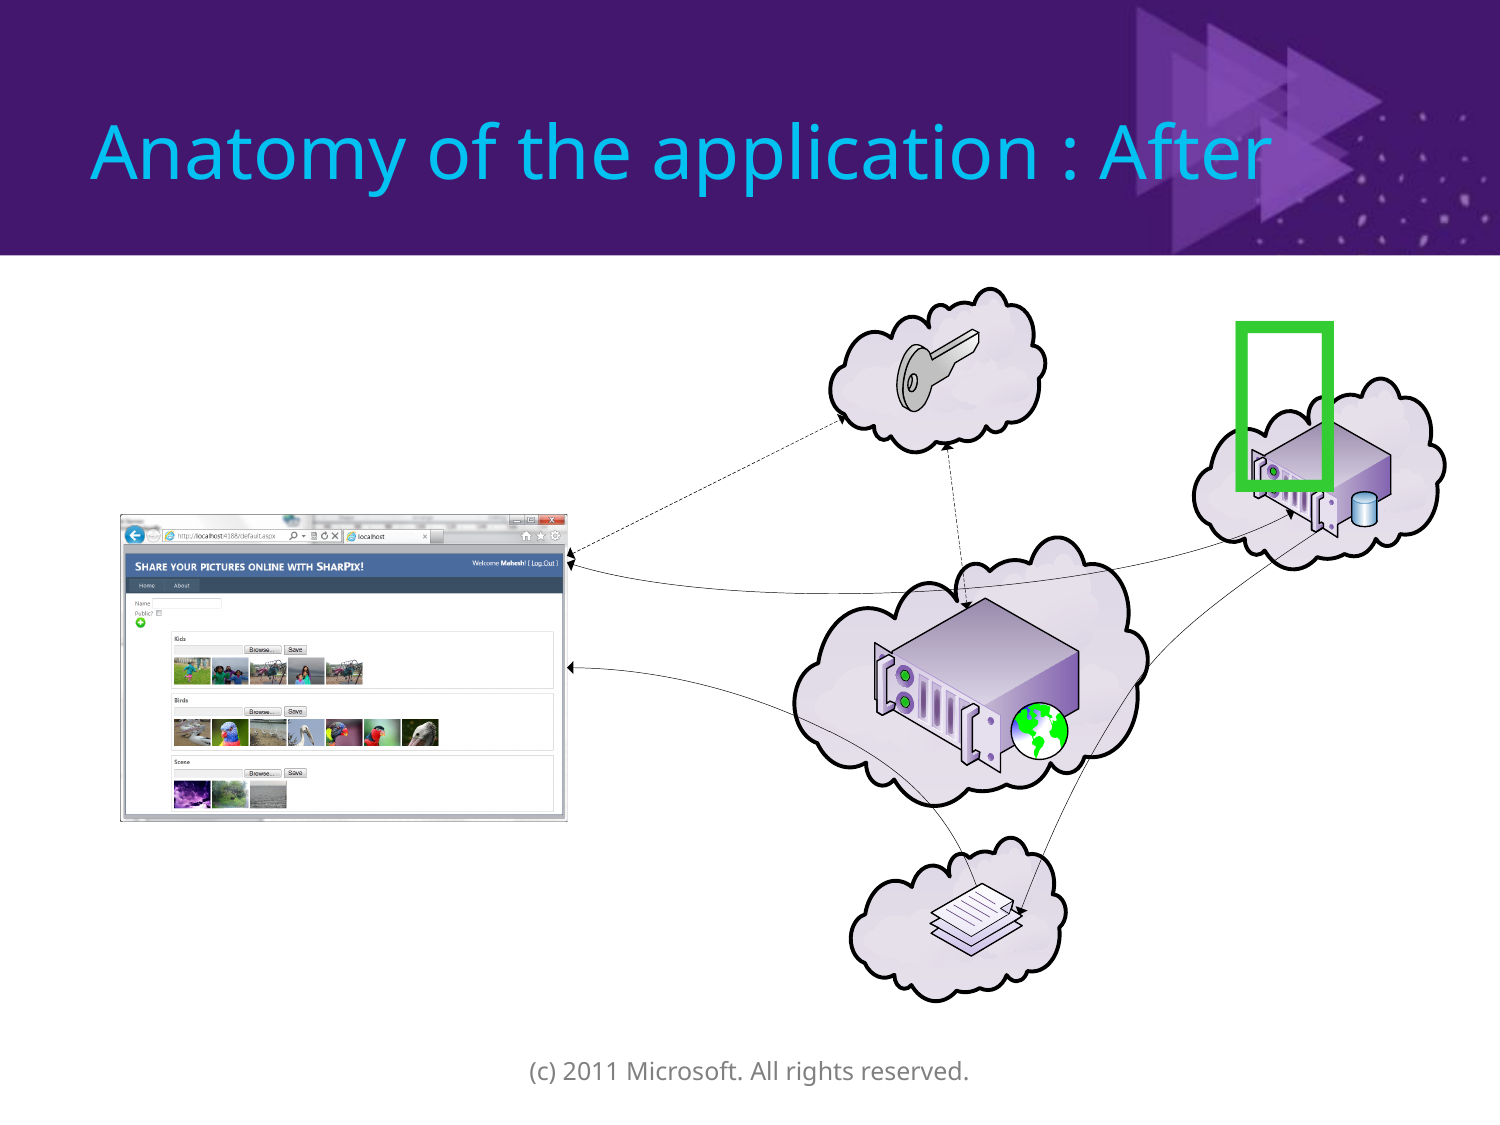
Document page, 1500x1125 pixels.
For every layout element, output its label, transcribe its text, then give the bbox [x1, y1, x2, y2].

picture [0, 0, 1500, 255]
title Anatomy of the application : After [75, 56, 1425, 244]
picture [117, 284, 1450, 1006]
footer (c) 2011 Microsoft. All rights reserved. [512, 1042, 988, 1103]
text_box  [1198, 245, 1449, 284]
